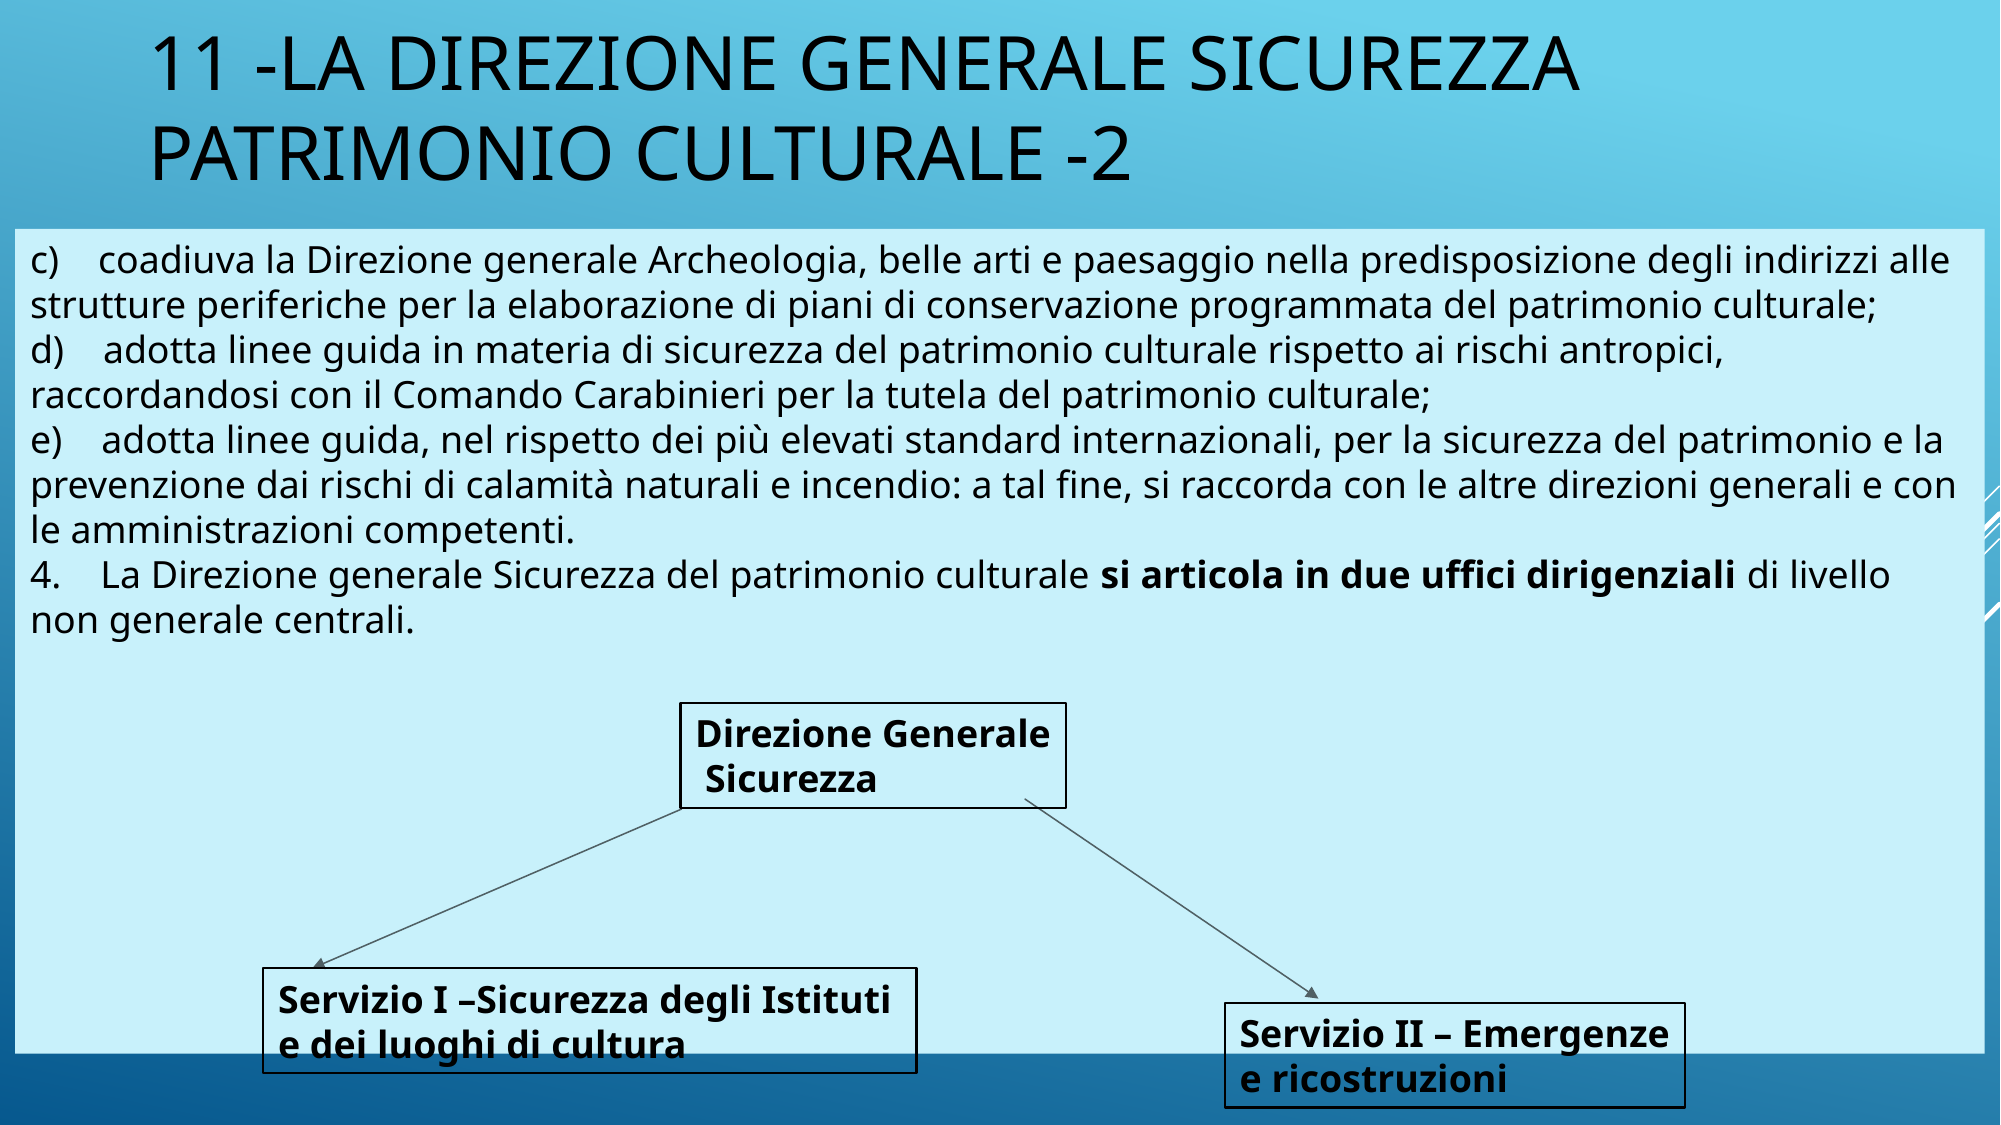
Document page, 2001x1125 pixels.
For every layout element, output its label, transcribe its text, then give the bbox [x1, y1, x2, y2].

text_box c) coadiuva la Direzione generale Archeologia, belle arti e paesaggio nella predisposizione degli indirizzi alle strutture periferiche per la elaborazione di piani di conservazione programmata del patrimonio culturale; d) adotta linee guida in materia di sicurezza del patrimonio culturale rispetto ai rischi antropici, raccordandosi con il Comando Carabinieri per la tutela del patrimonio culturale; e) adotta linee guida, nel rispetto dei più elevati standard internazionali, per la sicurezza del patrimonio e la prevenzione dai rischi di calamità naturali e incendio: a tal fine, si raccorda con le altre direzioni generali e con le amministrazioni competenti. 4. La Direzione generale Sicurezza del patrimonio culturale si articola in due uffici dirigenziali di livello non generale centrali. [15, 228, 1985, 1054]
text_box Direzione Generale Sicurezza [680, 703, 1067, 808]
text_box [1024, 798, 1319, 999]
title 11 -LA DIREZIONE GENERALE sicurezza patrimonio culturale -2 [133, 0, 1833, 228]
text_box Servizio II – Emergenze e ricostruzioni [1224, 1002, 1686, 1108]
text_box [311, 808, 682, 969]
text_box Servizio I –Sicurezza degli Istituti e dei luoghi di cultura [263, 968, 917, 1074]
